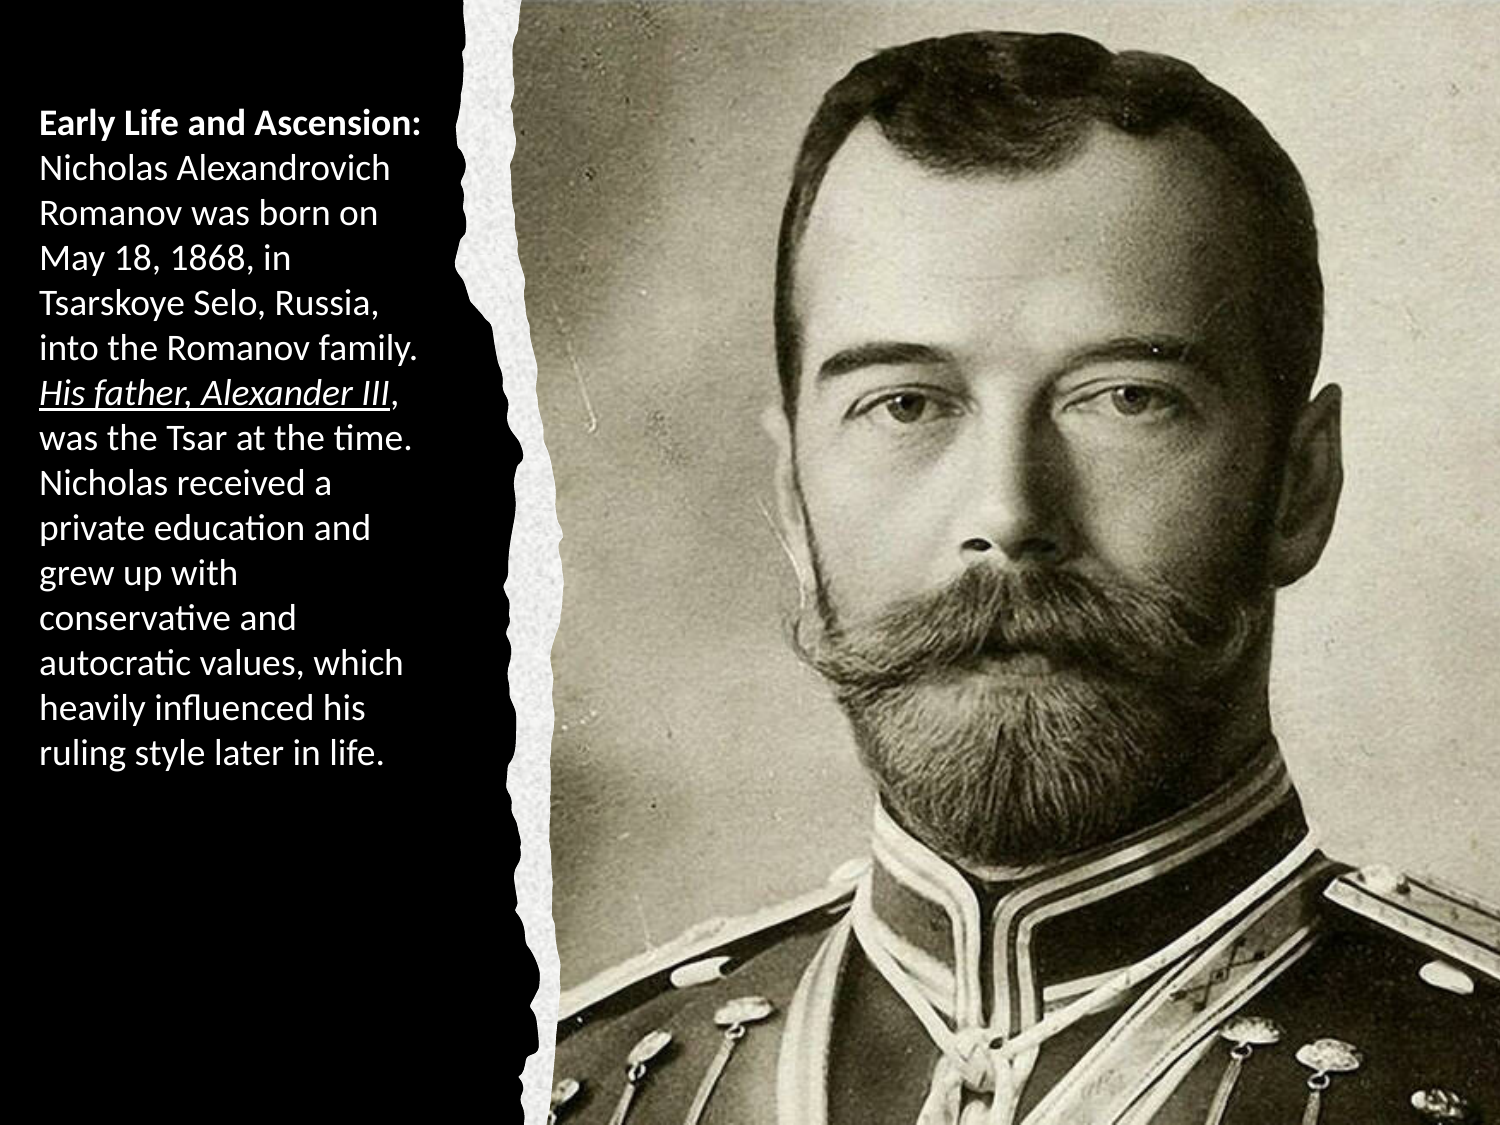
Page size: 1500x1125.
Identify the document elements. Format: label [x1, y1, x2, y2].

text_box [0, 0, 564, 1125]
picture [564, 0, 1500, 1125]
